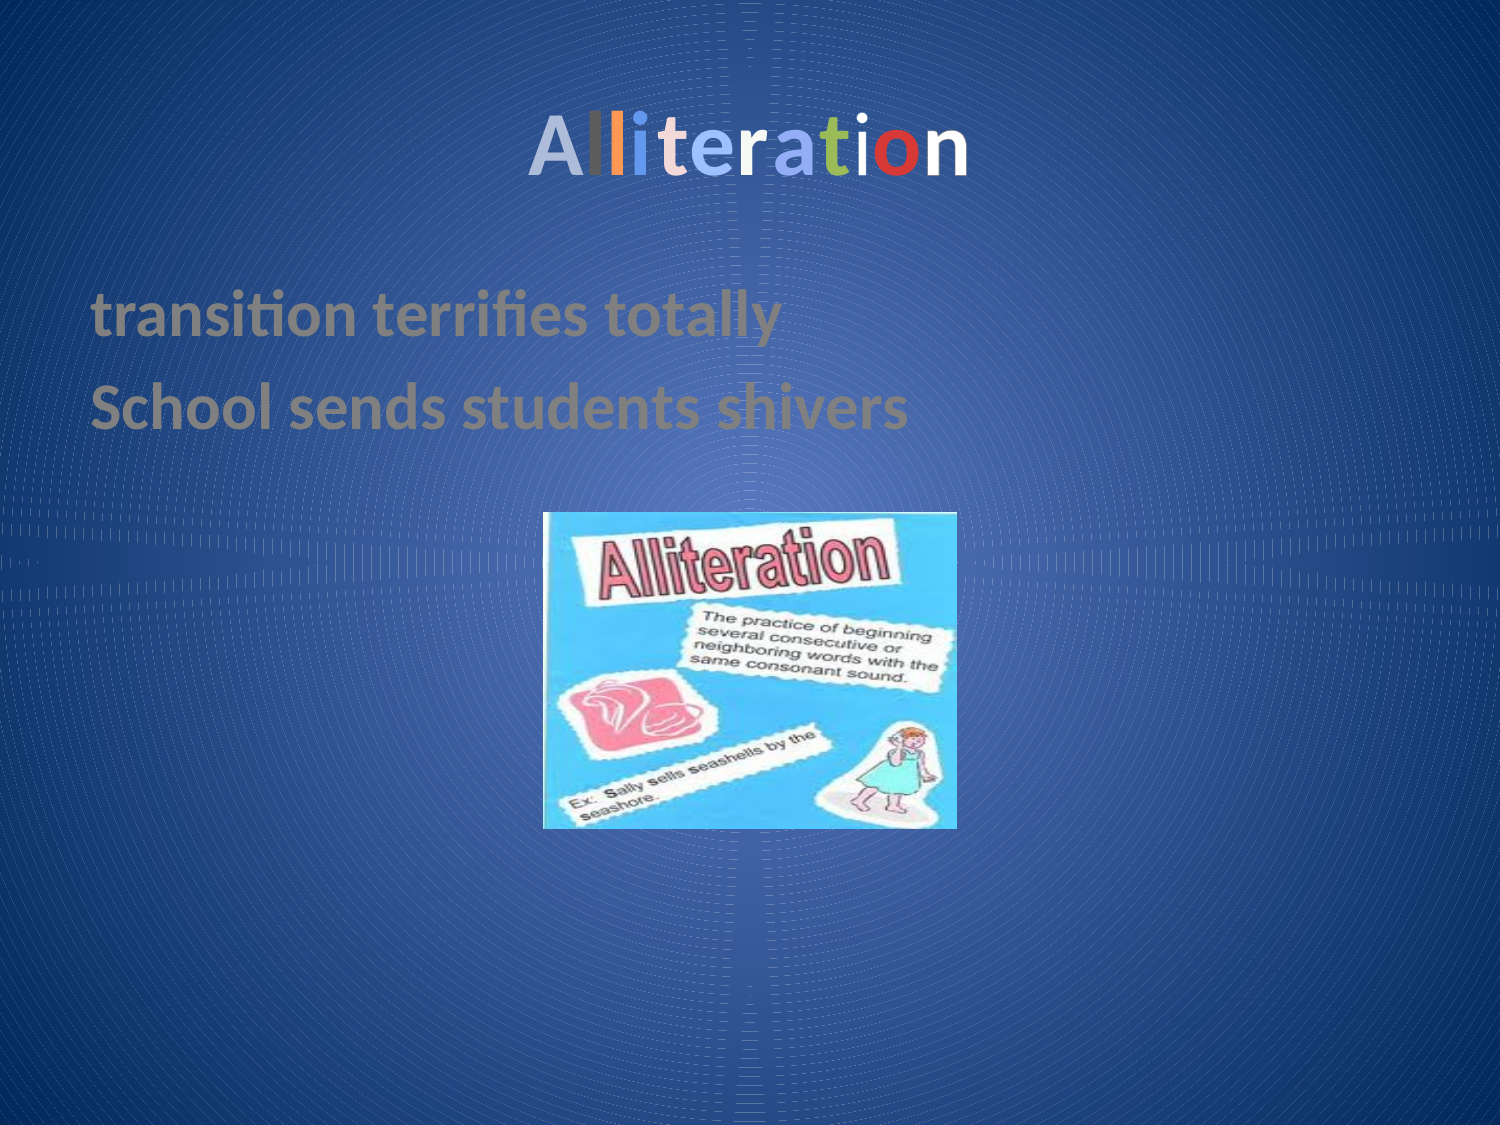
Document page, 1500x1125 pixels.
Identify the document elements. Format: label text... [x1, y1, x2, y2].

list transition terrifies totally School sends students shivers [75, 262, 1425, 1005]
picture [543, 512, 957, 829]
title Alliteration [75, 45, 1425, 233]
